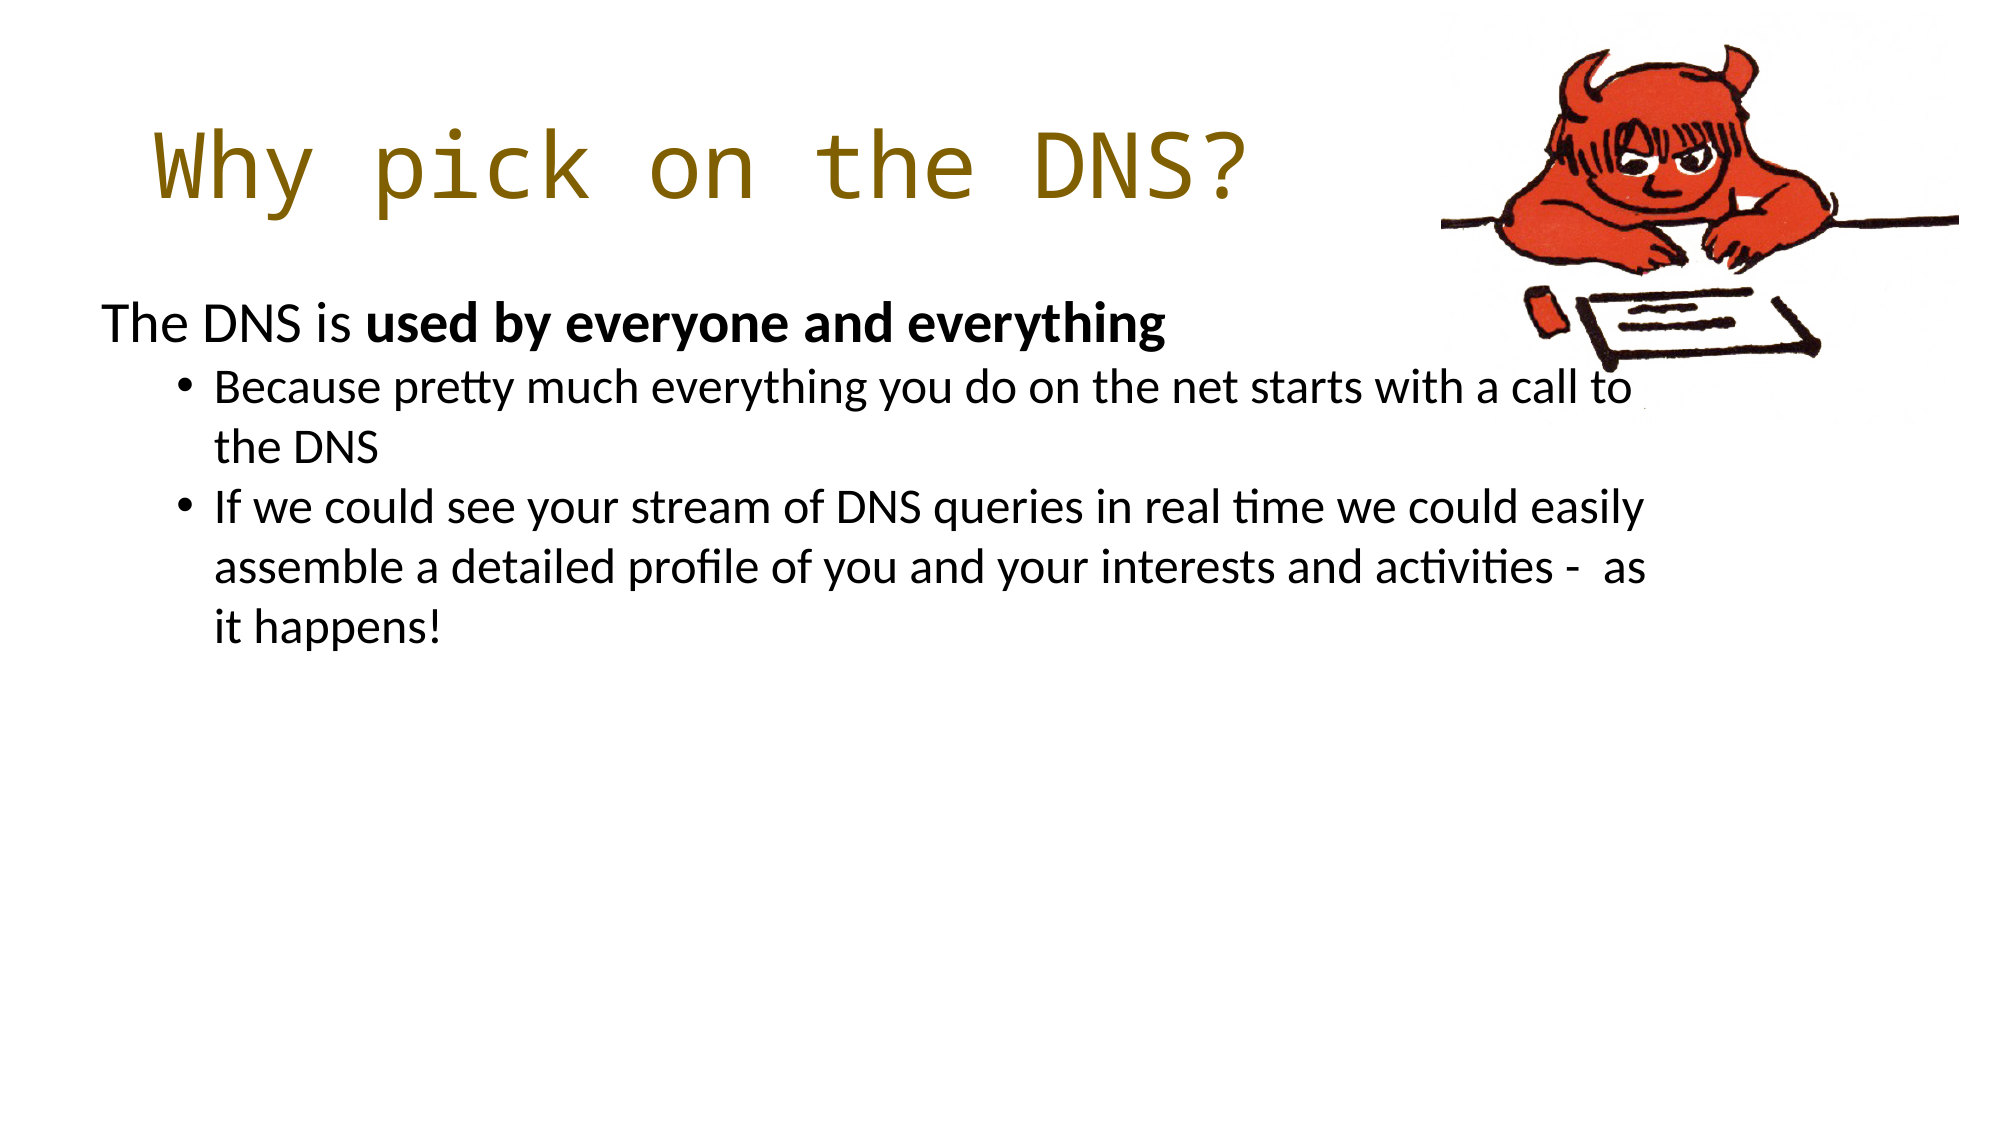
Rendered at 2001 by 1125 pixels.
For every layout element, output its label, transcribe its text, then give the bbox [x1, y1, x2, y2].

picture [1441, 13, 1959, 425]
list The DNS is used by everyone and everything Because pretty much everything you do on the net starts with a call to the DNS If we could see your stream of DNS queries in real time we could easily assemble a detailed profile of you and your interests and activities - as it happens! [86, 262, 1663, 1012]
title Why pick on the DNS? [137, 59, 1441, 262]
